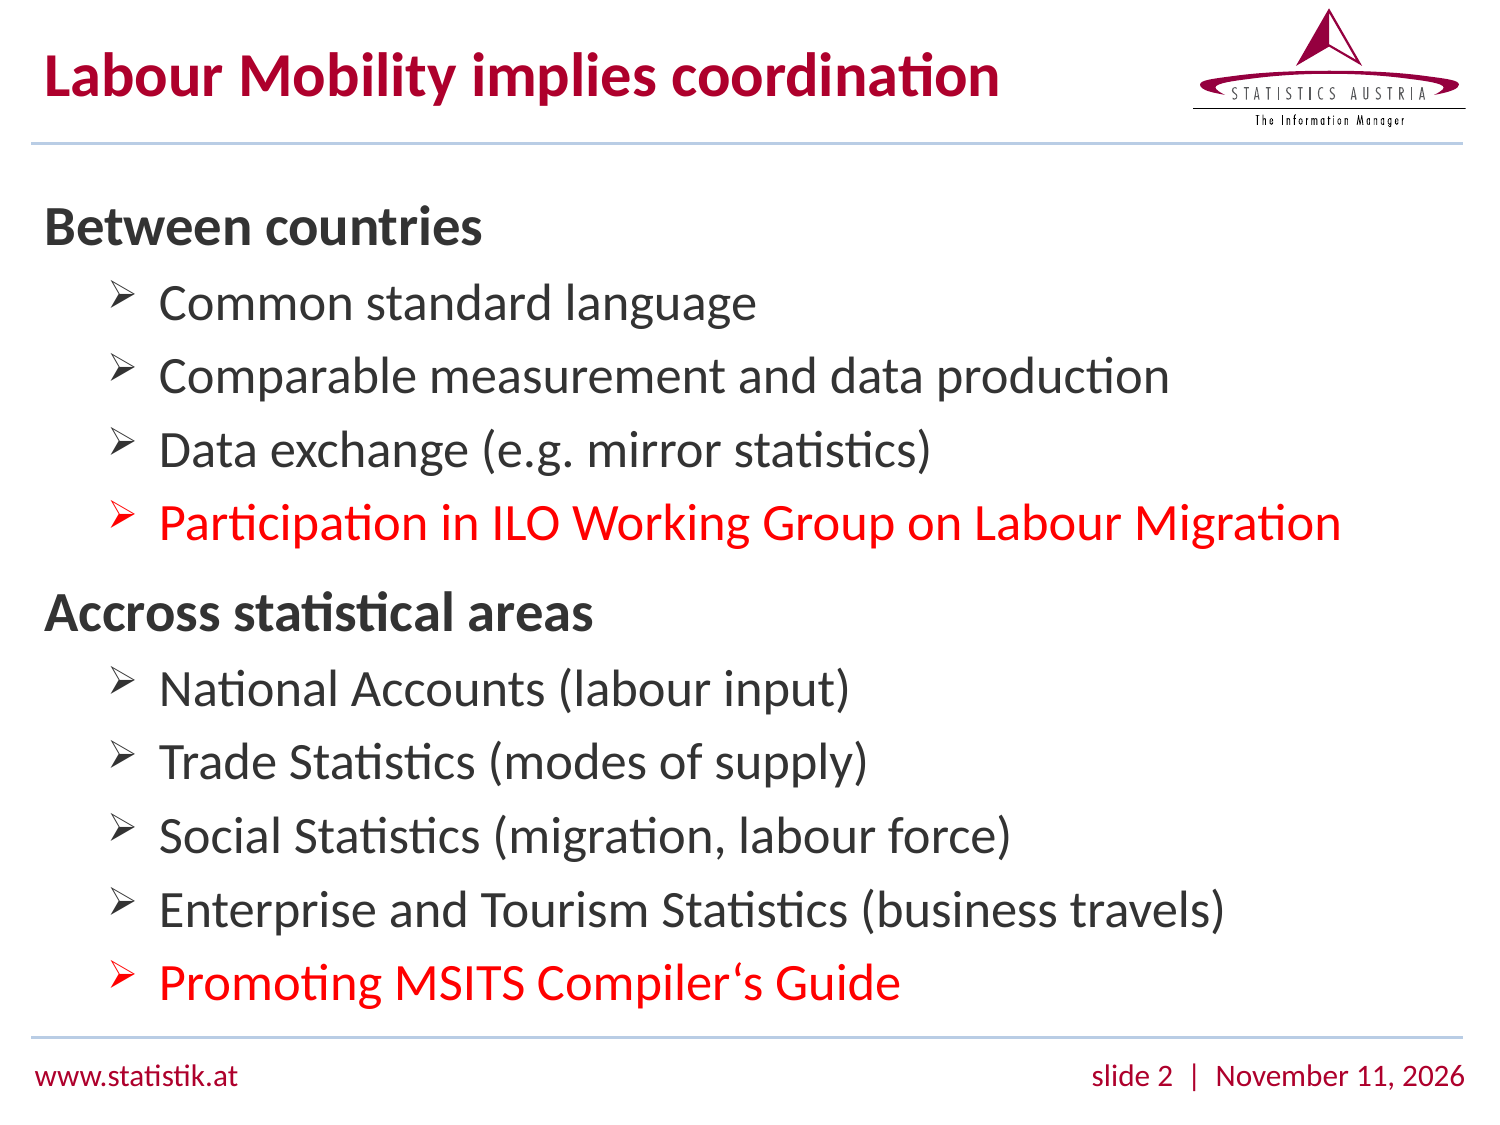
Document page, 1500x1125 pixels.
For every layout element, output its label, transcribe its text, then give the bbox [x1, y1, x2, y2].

title Labour Mobility implies coordination [29, 38, 1188, 117]
list Between countries Common standard language Comparable measurement and data production Data exchange (e.g. mirror statistics) Participation in ILO Working Group on Labour Migration Accross statistical areas National Accounts (labour input) Trade Statistics (modes of supply) Social Statistics (migration, labour force) Enterprise and Tourism Statistics (business travels) Promoting MSITS Compiler‘s Guide [29, 181, 1436, 1024]
